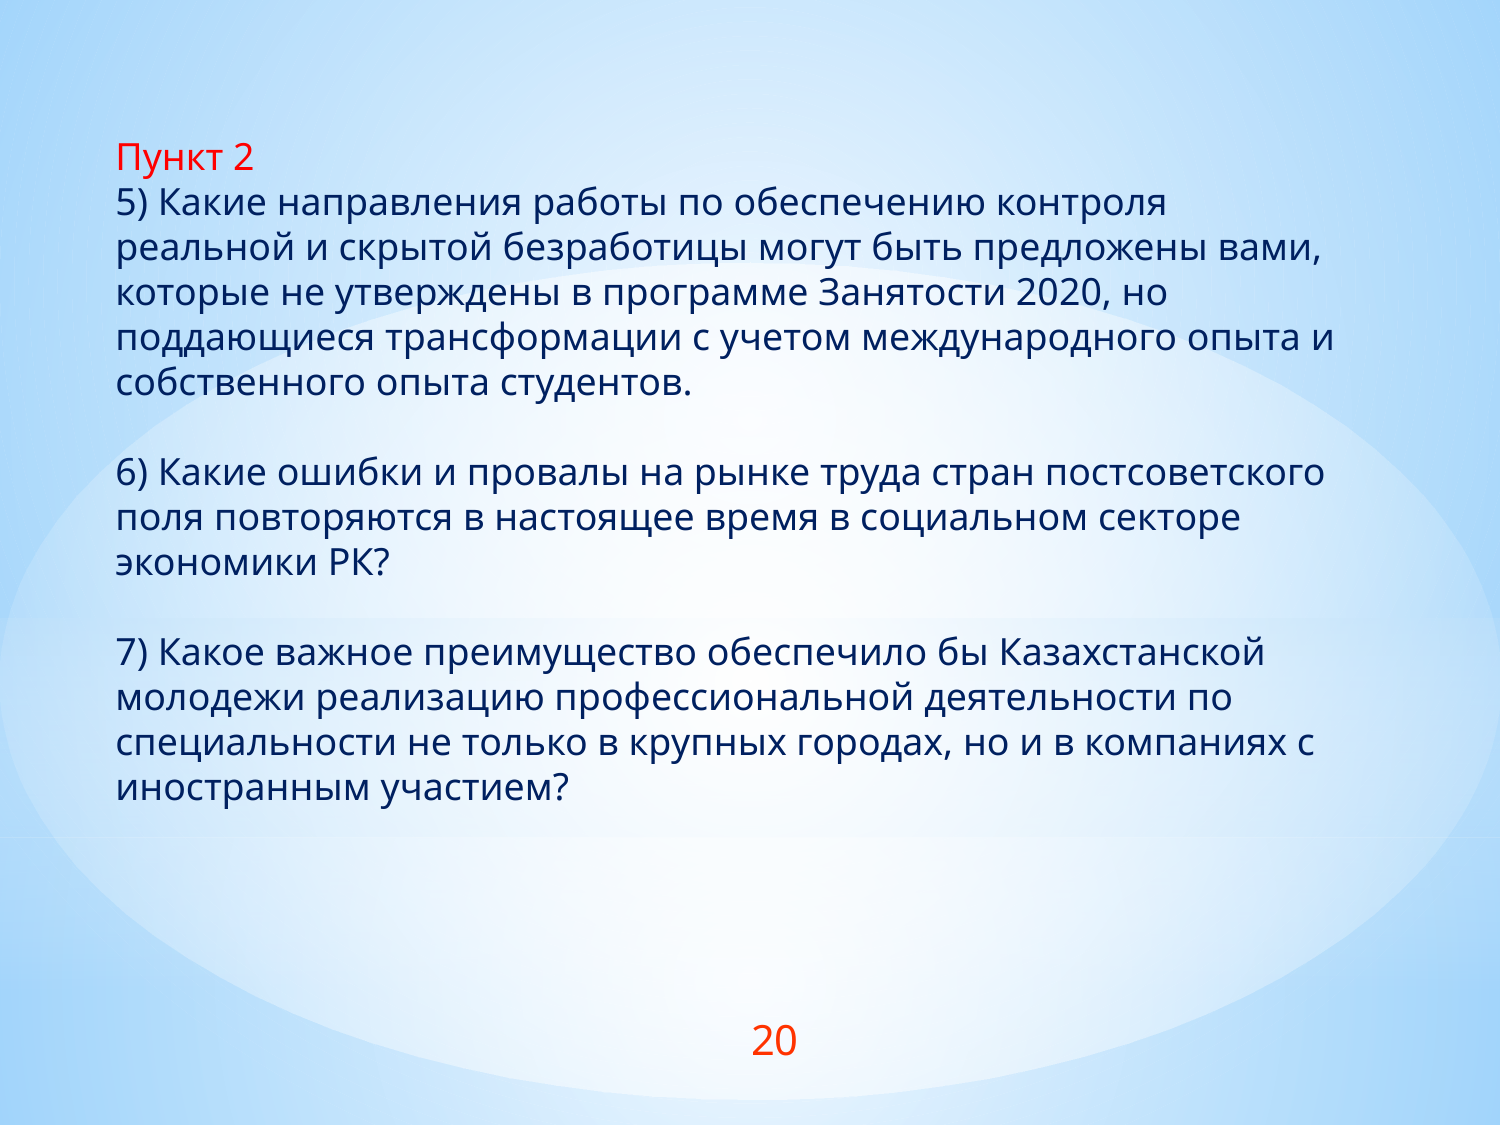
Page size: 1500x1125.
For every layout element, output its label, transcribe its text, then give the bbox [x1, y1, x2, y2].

footer [75, 1012, 624, 1073]
title Пункт 2 5) Какие направления работы по обеспечению контроля реальной и скрытой безработицы могут быть предложены вами, которые не утверждены в программе Занятости 2020, но поддающиеся трансформации с учетом международного опыта и собственного опыта студентов. 6) Какие ошибки и провалы на рынке труда стран постсоветского поля повторяются в настоящее время в социальном секторе экономики РК? 7) Какое важное преимущество обеспечило бы Казахстанской молодежи реализацию профессиональной деятельности по специальности не только в крупных городах, но и в компаниях с иностранным участием? [100, 125, 1353, 1012]
slide_number 20 [624, 1012, 925, 1073]
